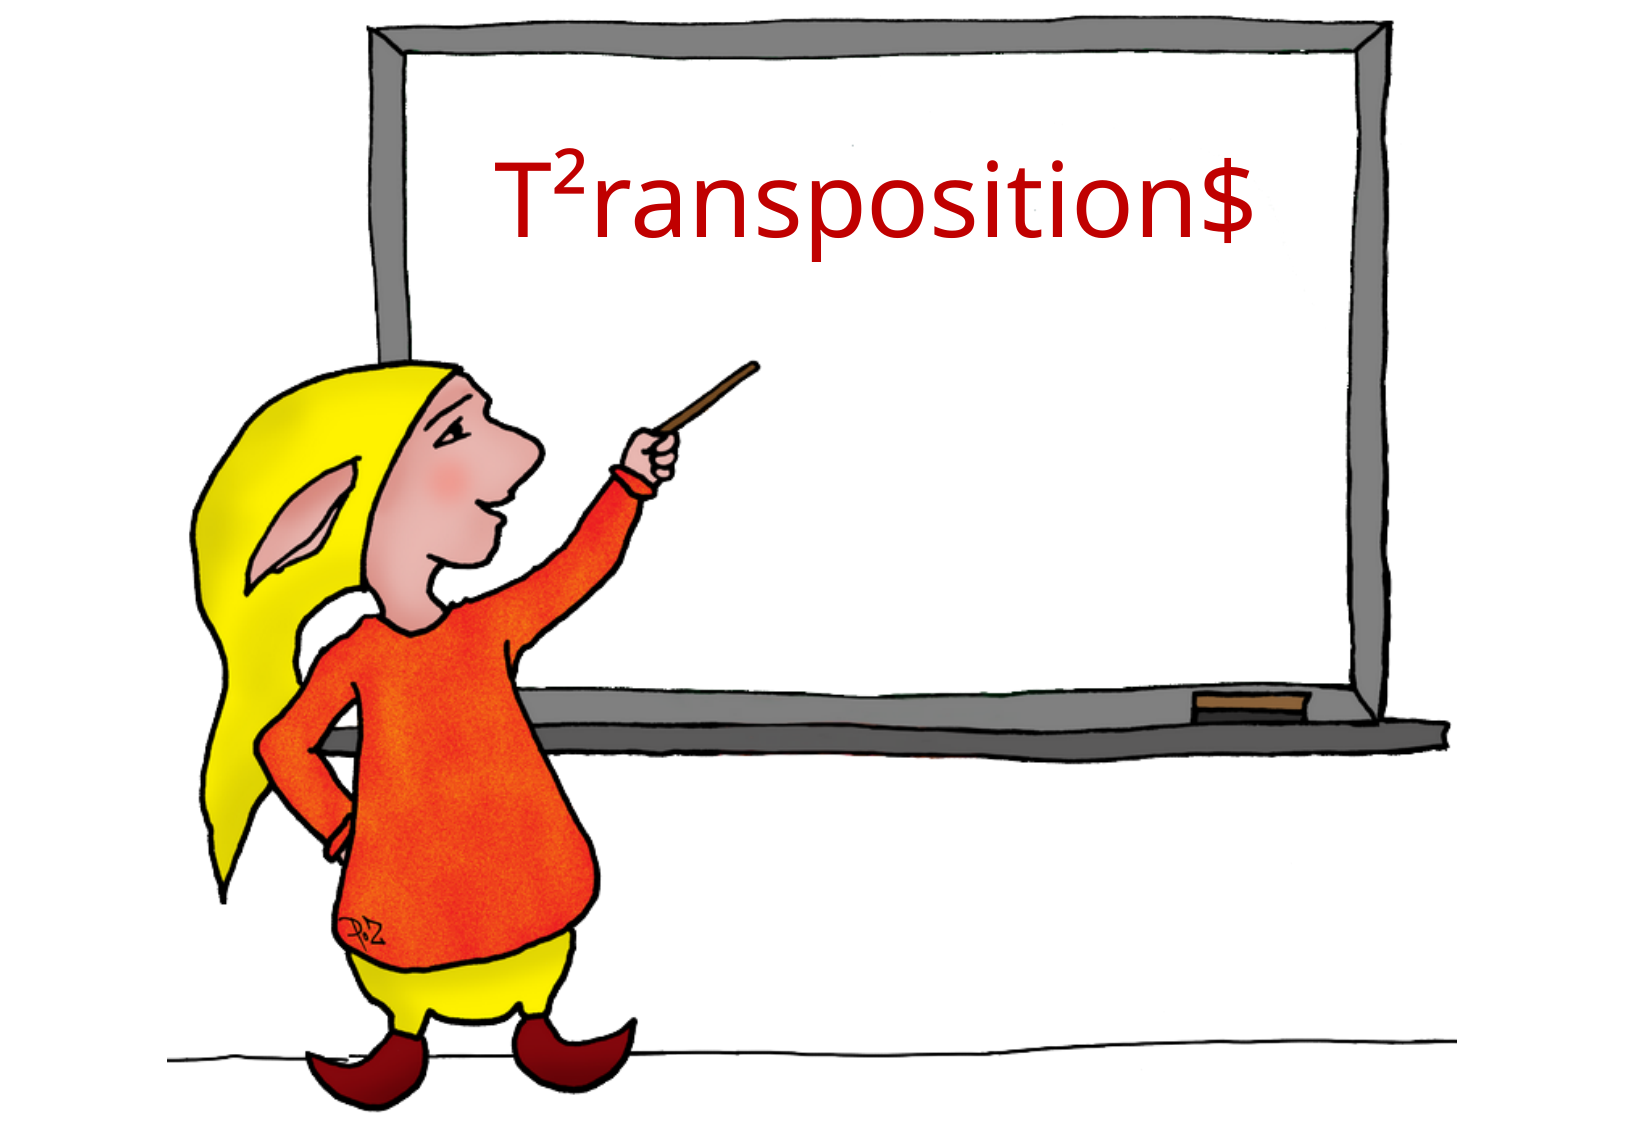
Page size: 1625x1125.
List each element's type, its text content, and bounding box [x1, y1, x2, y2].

picture [167, 0, 1457, 1124]
title T²ransposition$ [434, 125, 1321, 266]
